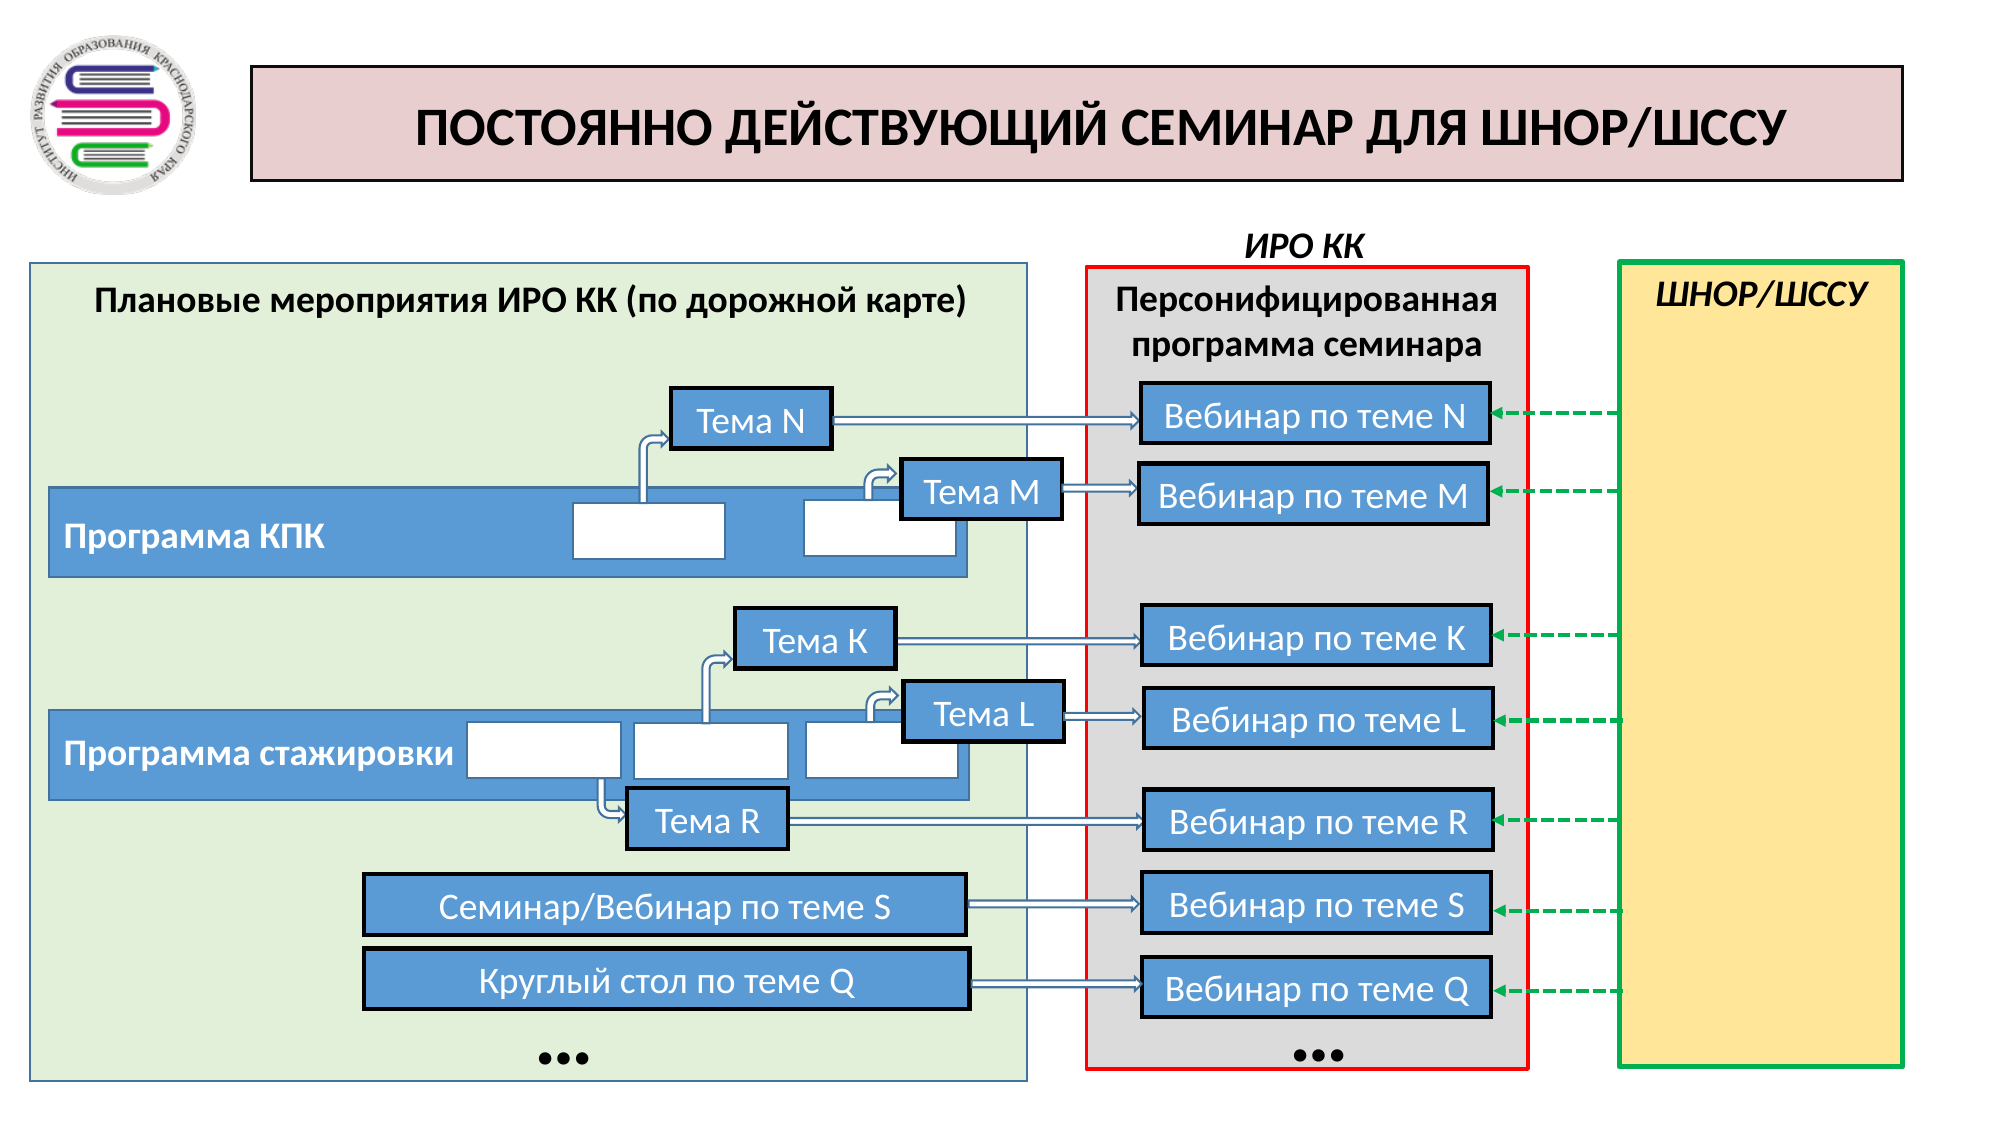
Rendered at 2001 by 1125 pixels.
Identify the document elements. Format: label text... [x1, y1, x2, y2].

text_box [1061, 478, 1138, 498]
text_box Вебинар по теме N [1140, 382, 1491, 444]
text_box [638, 429, 670, 505]
text_box Программа стажировки [48, 720, 506, 781]
text_box Вебинар по теме L [1143, 687, 1494, 749]
text_box [633, 722, 789, 780]
text_box Круглый стол по теме Q [363, 948, 971, 1010]
text_box [48, 709, 970, 801]
text_box [865, 685, 900, 724]
text_box Плановые мероприятия ИРО КК (по дорожной карте) [48, 268, 1014, 328]
text_box ШНОР/ШССУ [1619, 262, 1903, 1067]
text_box Программа КПК [48, 504, 473, 564]
text_box [572, 502, 726, 560]
text_box … [1243, 971, 1395, 1086]
text_box Тема M [901, 458, 1063, 520]
text_box [970, 974, 1144, 994]
text_box Вебинар по теме M [1138, 462, 1489, 525]
text_box Вебинар по теме R [1143, 789, 1494, 851]
text_box [896, 632, 1141, 651]
text_box [29, 262, 1028, 1082]
text_box [701, 649, 734, 725]
text_box Семинар/Вебинар по теме S [363, 873, 967, 936]
text_box … [488, 974, 640, 1089]
text_box Персонифицированная программа семинара [1086, 490, 1528, 639]
text_box Тема L [903, 680, 1065, 743]
text_box [596, 777, 626, 825]
text_box [466, 721, 622, 779]
text_box Тема R [626, 787, 789, 850]
text_box Вебинар по теме Q [1141, 956, 1492, 1018]
text_box [48, 486, 968, 578]
text_box [805, 721, 959, 779]
text_box Персонифицированная программа семинара [1086, 821, 1528, 1070]
text_box [967, 894, 1141, 914]
text_box [1063, 706, 1142, 726]
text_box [30, 35, 1903, 195]
text_box Персонифицированная программа семинара [1086, 636, 1528, 820]
text_box [863, 463, 898, 502]
text_box Вебинар по теме S [1141, 871, 1492, 934]
text_box Тема N [670, 387, 833, 449]
text_box [832, 410, 1140, 431]
text_box [803, 499, 957, 557]
text_box Тема К [734, 607, 896, 670]
text_box Вебинар по теме K [1141, 604, 1492, 666]
text_box Персонифицированная программа семинара [1086, 274, 1528, 419]
text_box [789, 812, 1143, 831]
text_box Персонифицированная программа семинара [1086, 414, 1528, 491]
text_box ИРО КК [1080, 213, 1528, 274]
